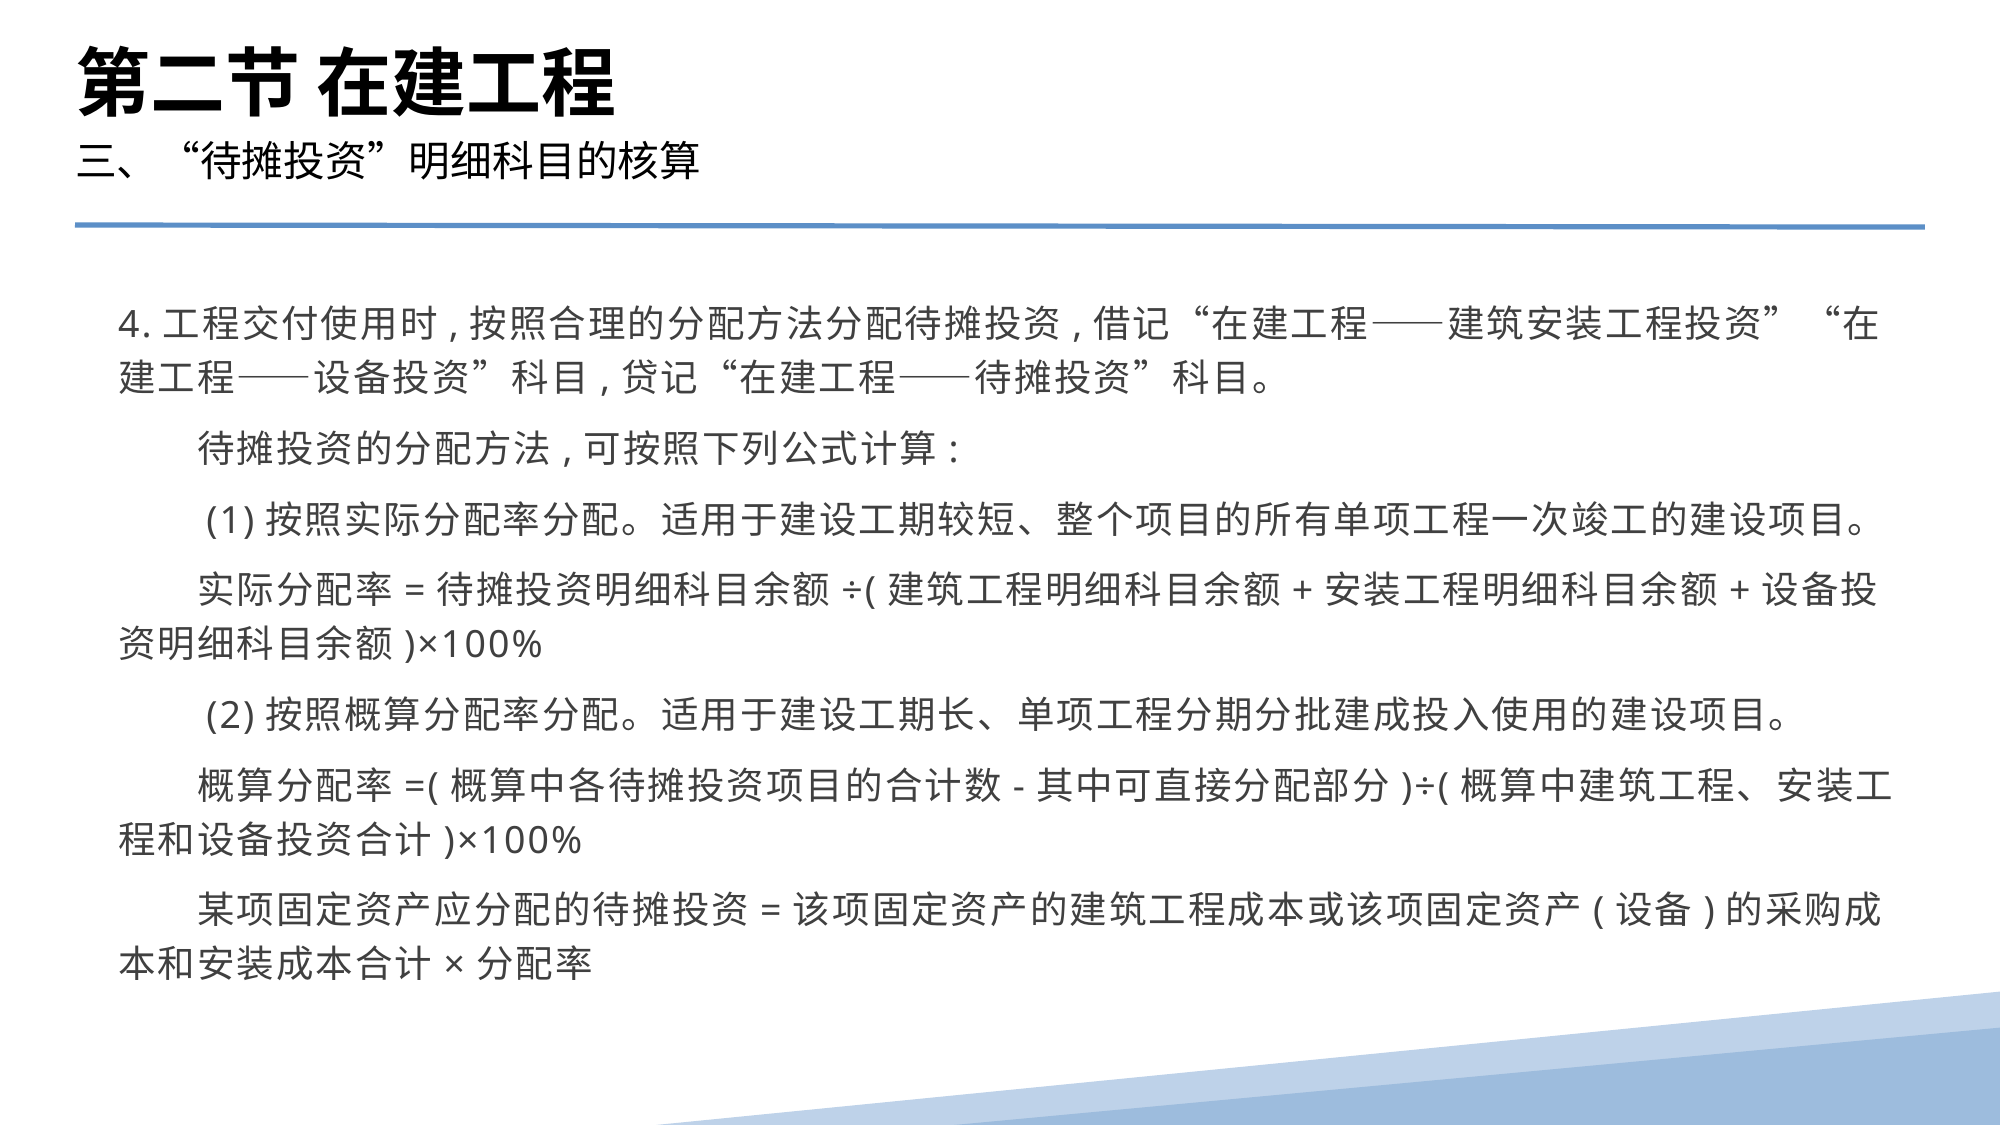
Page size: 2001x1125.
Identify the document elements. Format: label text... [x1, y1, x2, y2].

text_box 三、“待摊投资”明细科目的核算 [75, 124, 1925, 200]
text_box 4.工程交付使用时,按照合理的分配方法分配待摊投资,借记“在建工程——建筑安装工程投资”“在建工程——设备投资”科目,贷记“在建工程——待摊投资”科目。 待摊投资的分配方法,可按照下列公式计算: (1)按照实际分配率分配。适用于建设工期较短、整个项目的所有单项工程一次竣工的建设项目。 实际分配率=待摊投资明细科目余额÷(建筑工程明细科目余额+安装工程明细科目余额+设备投资明细科目余额)×100% (2)按照概算分配率分配。适用于建设工期长、单项工程分期分批建成投入使用的建设项目。 概算分配率=(概算中各待摊投资项目的合计数-其中可直接分配部分)÷(概算中建筑工程、安装工程和设备投资合计)×100% 某项固定资产应分配的待摊投资=该项固定资产的建筑工程成本或该项固定资产(设备)的采购成本和安装成本合计×分配率 [107, 228, 1925, 1050]
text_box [74, 224, 1925, 228]
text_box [656, 991, 2000, 1125]
text_box 第二节 在建工程 [75, 24, 1925, 124]
